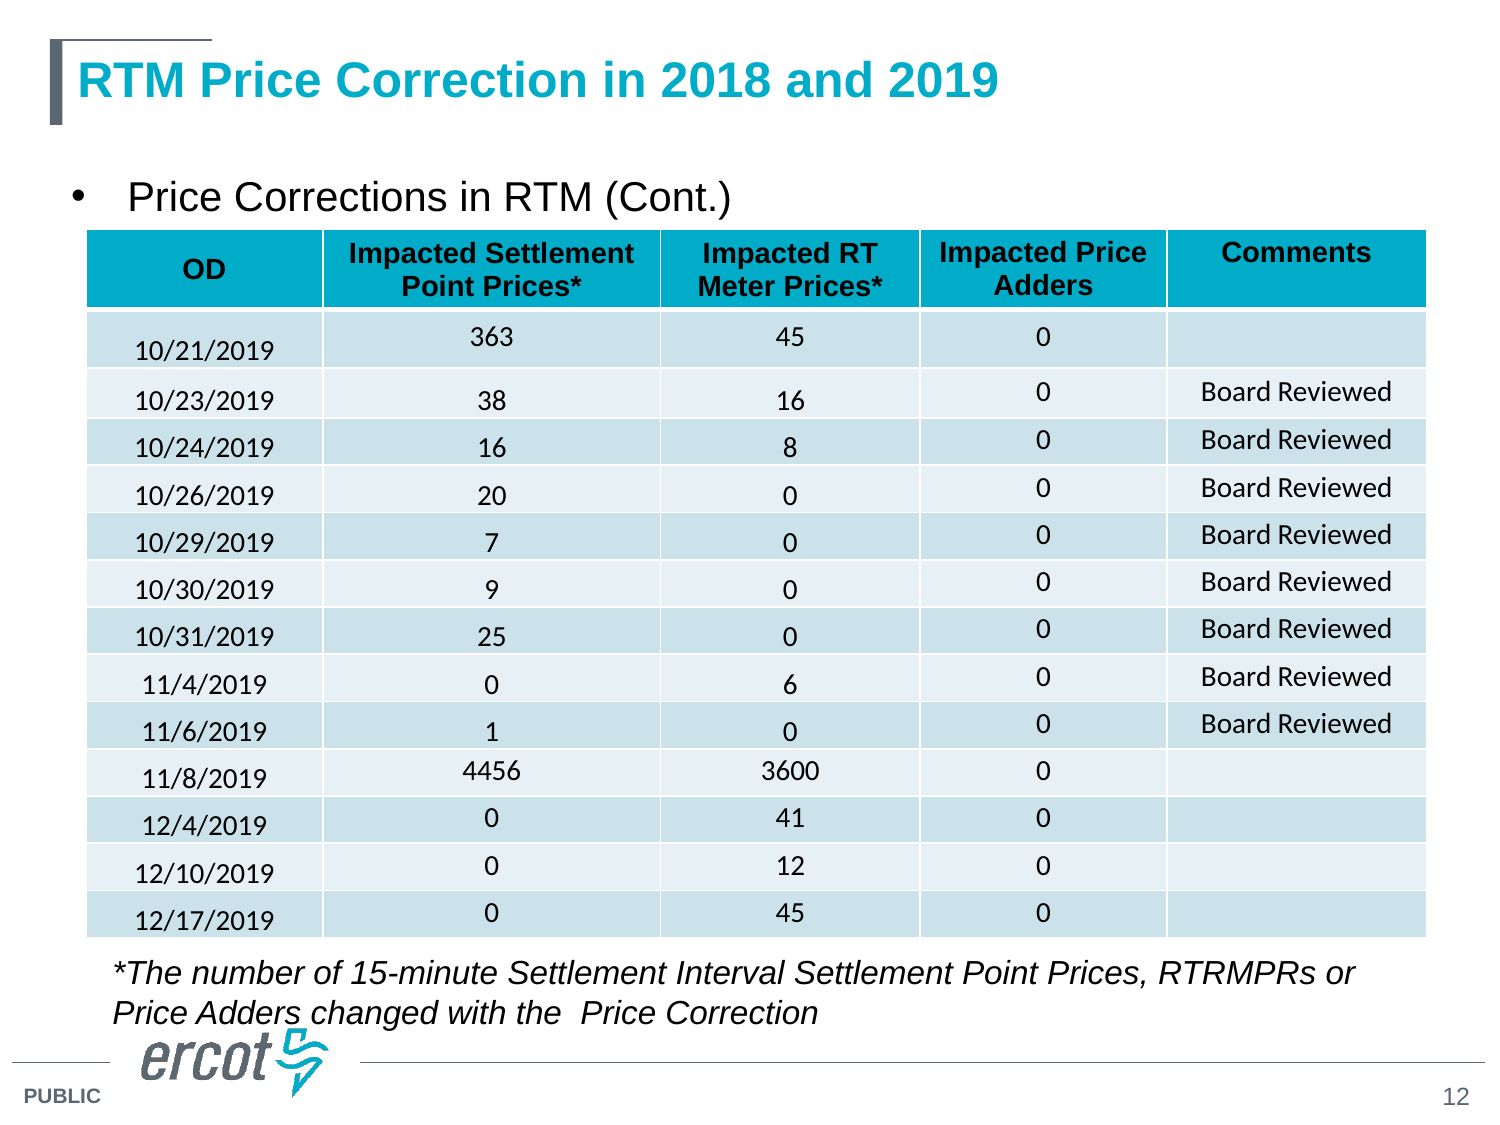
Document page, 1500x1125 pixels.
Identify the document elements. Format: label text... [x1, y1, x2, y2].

table_cell 7 [324, 513, 660, 559]
table_cell Board Reviewed [1168, 513, 1426, 559]
table_cell 16 [324, 419, 660, 464]
table_cell [1168, 797, 1426, 842]
table_cell 10/29/2019 [87, 513, 322, 559]
table_cell 10/21/2019 [87, 312, 322, 367]
table_cell 11/4/2019 [87, 655, 322, 701]
table_cell Board Reviewed [1168, 466, 1426, 512]
table_cell 0 [324, 891, 660, 937]
table_cell 12/10/2019 [87, 844, 322, 890]
table_cell [1168, 891, 1426, 937]
table_cell 38 [324, 369, 660, 417]
table_cell 6 [661, 655, 919, 701]
table_cell 41 [661, 797, 919, 842]
table_cell 0 [921, 844, 1166, 890]
table_cell 10/26/2019 [87, 466, 322, 512]
table_cell 0 [921, 466, 1166, 512]
table_cell 12/4/2019 [87, 797, 322, 842]
table_cell 0 [921, 561, 1166, 606]
table_cell 0 [661, 466, 919, 512]
table_cell Board Reviewed [1168, 702, 1426, 748]
table_cell [1168, 844, 1426, 890]
table_cell 0 [324, 844, 660, 890]
table_cell 10/24/2019 [87, 419, 322, 464]
table_cell [1168, 312, 1426, 367]
table_cell 0 [921, 513, 1166, 559]
table_cell [1168, 750, 1426, 795]
table_cell 10/31/2019 [87, 608, 322, 653]
table_cell 0 [324, 655, 660, 701]
table_cell Board Reviewed [1168, 419, 1426, 464]
table_cell 0 [661, 608, 919, 653]
table_cell 11/8/2019 [87, 750, 322, 795]
table_header Impacted Price Adders [921, 230, 1166, 307]
table_cell 0 [921, 797, 1166, 842]
title RTM Price Correction in 2018 and 2019 [62, 39, 1450, 162]
table_header OD [87, 230, 322, 307]
table_cell 16 [661, 369, 919, 417]
table_cell Board Reviewed [1168, 608, 1426, 653]
table_cell Board Reviewed [1168, 561, 1426, 606]
table_cell 0 [921, 419, 1166, 464]
text_box *The number of 15-minute Settlement Interval Settlement Point Prices, RTRMPRs or Price Adders changed with the Price Correction [97, 944, 1448, 1039]
table_cell 1 [324, 702, 660, 748]
table_header Impacted RT Meter Prices* [661, 230, 919, 307]
table_cell 20 [324, 466, 660, 512]
table_cell 25 [324, 608, 660, 653]
table_cell 0 [921, 750, 1166, 795]
table_cell 10/30/2019 [87, 561, 322, 606]
table_header Comments [1168, 230, 1426, 307]
table_cell 0 [661, 702, 919, 748]
table_cell 4456 [324, 750, 660, 795]
table_cell 0 [921, 369, 1166, 417]
table_cell Board Reviewed [1168, 369, 1426, 417]
table_cell Board Reviewed [1168, 655, 1426, 701]
picture [137, 1039, 332, 1100]
table_cell 0 [921, 891, 1166, 937]
table_cell 10/23/2019 [87, 369, 322, 417]
table_cell 45 [661, 891, 919, 937]
table_cell 45 [661, 312, 919, 367]
table_cell 0 [921, 608, 1166, 653]
table_cell 8 [661, 419, 919, 464]
table_cell 363 [324, 312, 660, 367]
table_header Impacted Settlement Point Prices* [324, 230, 660, 307]
table_cell 12 [661, 844, 919, 890]
table_cell 0 [661, 513, 919, 559]
table_cell 9 [324, 561, 660, 606]
table_cell 0 [661, 561, 919, 606]
table_cell 0 [921, 702, 1166, 748]
table_cell 3600 [661, 750, 919, 795]
table_cell 11/6/2019 [87, 702, 322, 748]
list Price Corrections in RTM (Cont.) [56, 162, 1457, 872]
table_cell 0 [324, 797, 660, 842]
table_cell 0 [921, 655, 1166, 701]
table_cell 0 [921, 312, 1166, 367]
table_cell 12/17/2019 [87, 891, 322, 937]
